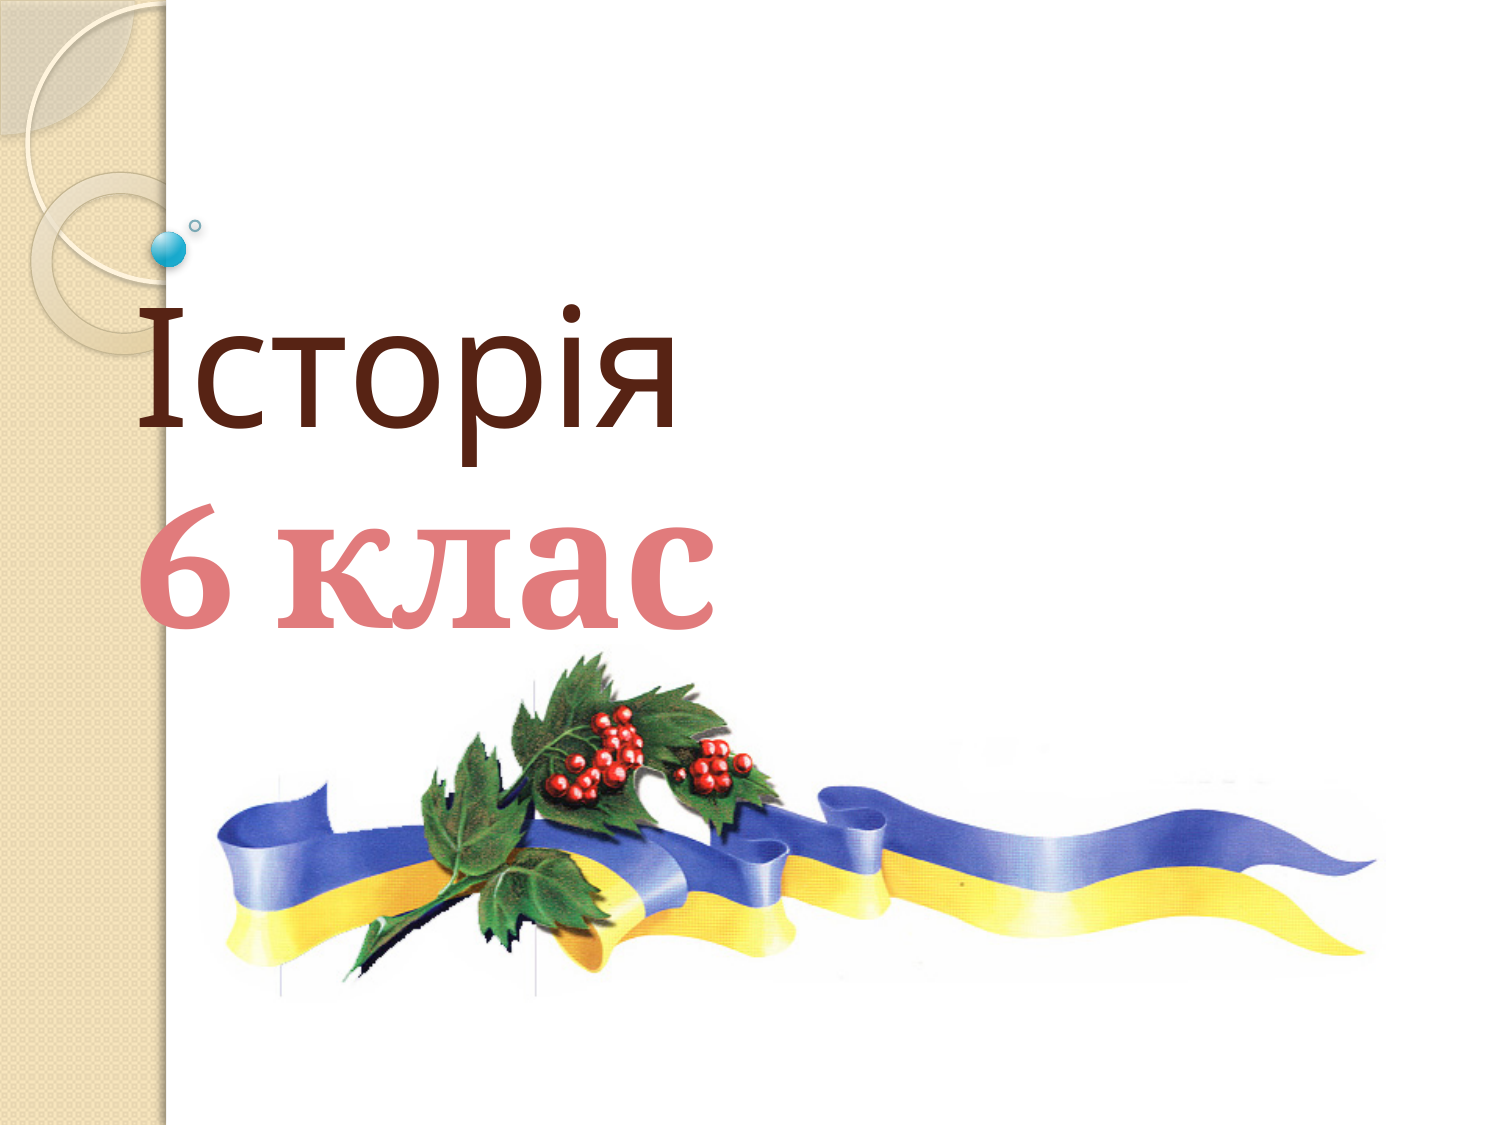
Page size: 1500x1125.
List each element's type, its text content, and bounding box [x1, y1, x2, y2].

picture [198, 644, 1386, 1003]
title Історія [118, 93, 1394, 469]
subtitle 6 клас [117, 445, 1393, 645]
